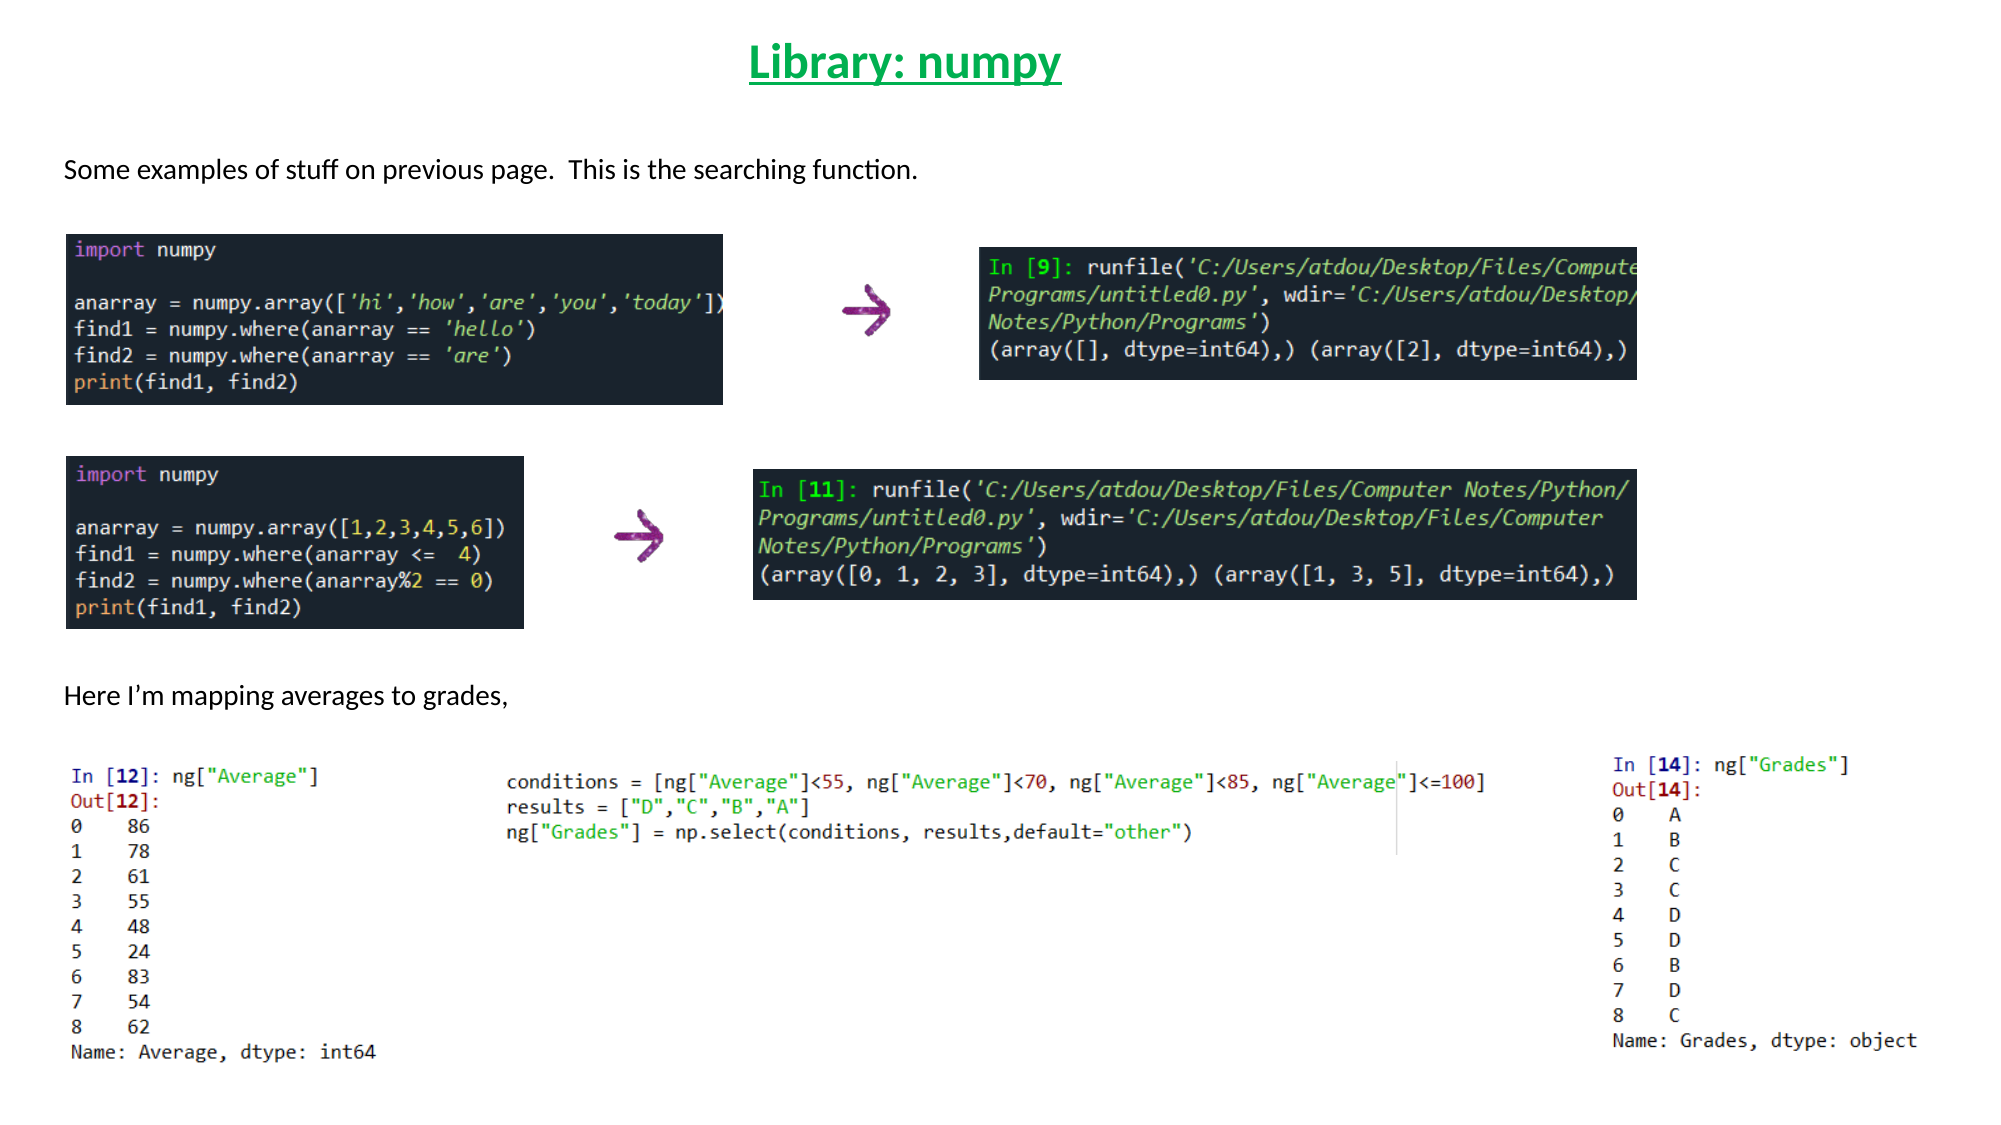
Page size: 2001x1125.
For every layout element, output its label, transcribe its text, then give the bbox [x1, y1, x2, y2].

picture [66, 234, 723, 405]
picture [66, 456, 524, 630]
text_box Library: numpy [734, 21, 1077, 97]
picture [838, 280, 894, 340]
text_box Some examples of stuff on previous page. This is the searching function. [48, 143, 1036, 193]
picture [504, 761, 1496, 855]
picture [610, 505, 667, 565]
picture [1609, 740, 1934, 1061]
text_box Here I’m mapping averages to grades, [48, 668, 1036, 719]
picture [979, 247, 1637, 380]
picture [66, 759, 406, 1070]
picture [753, 469, 1637, 600]
